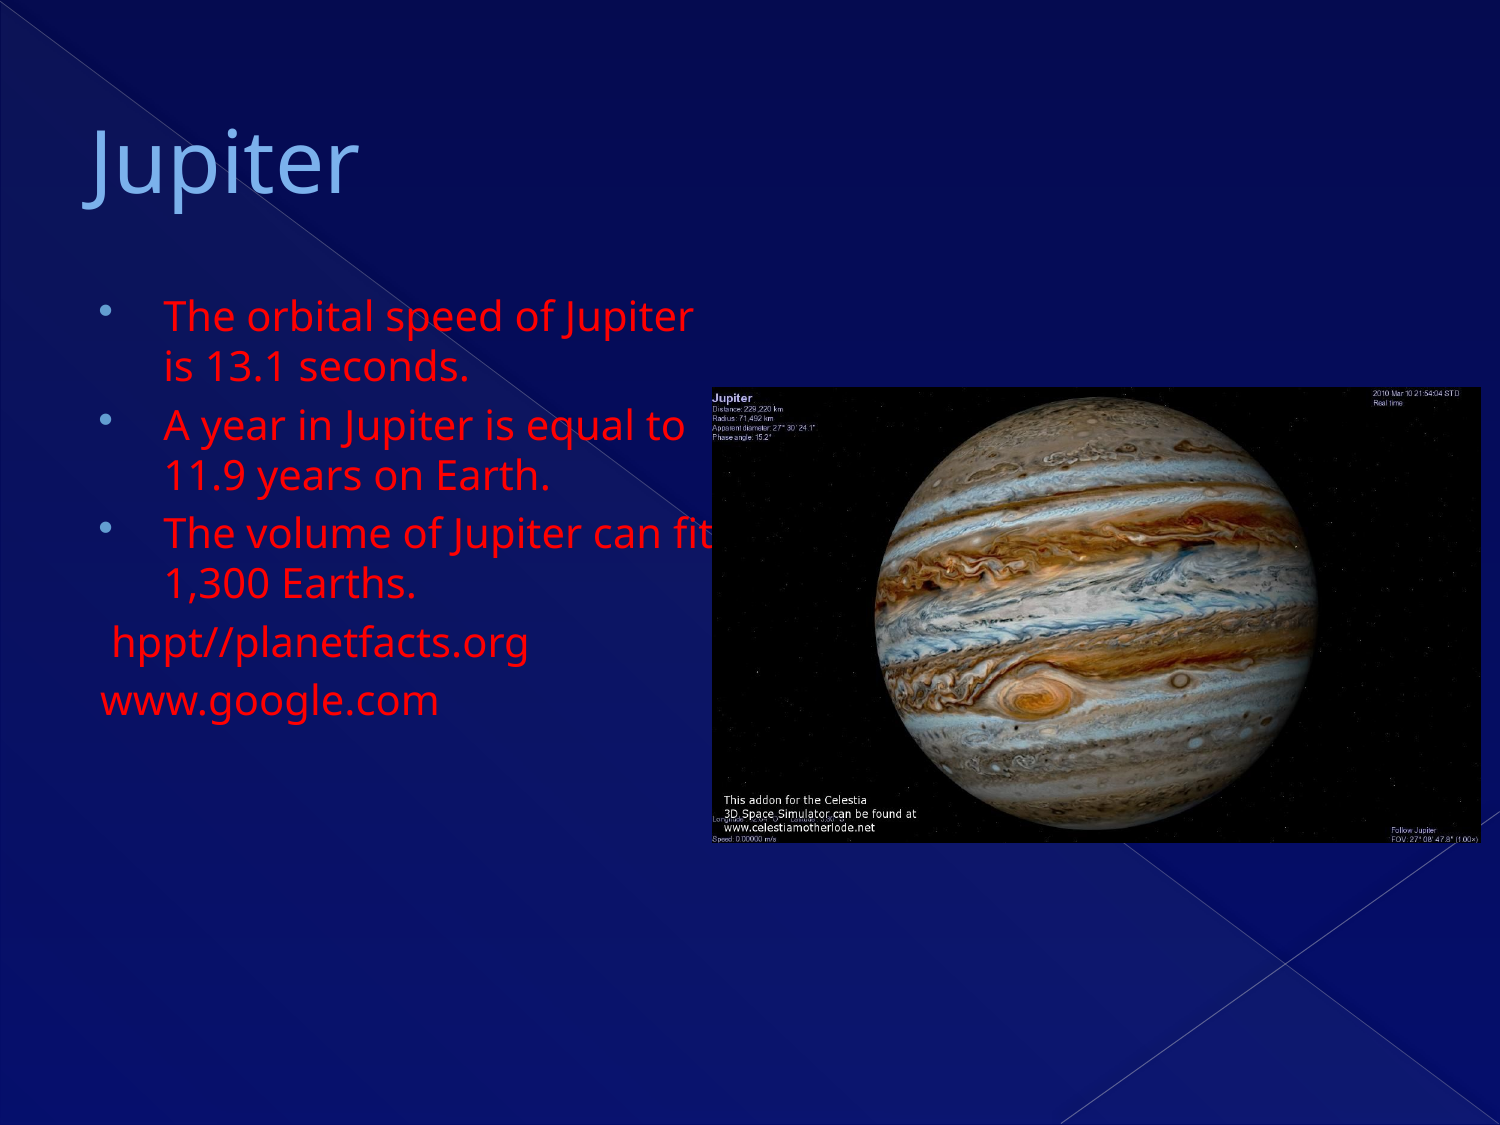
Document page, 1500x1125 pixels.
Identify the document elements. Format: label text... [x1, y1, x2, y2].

list The orbital speed of Jupiter is 13.1 seconds. A year in Jupiter is equal to 11.9 years on Earth. The volume of Jupiter can fit 1,300 Earths. hppt//planetfacts.org www.google.com [75, 282, 738, 1025]
title Jupiter [75, 43, 1425, 274]
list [712, 387, 1481, 843]
